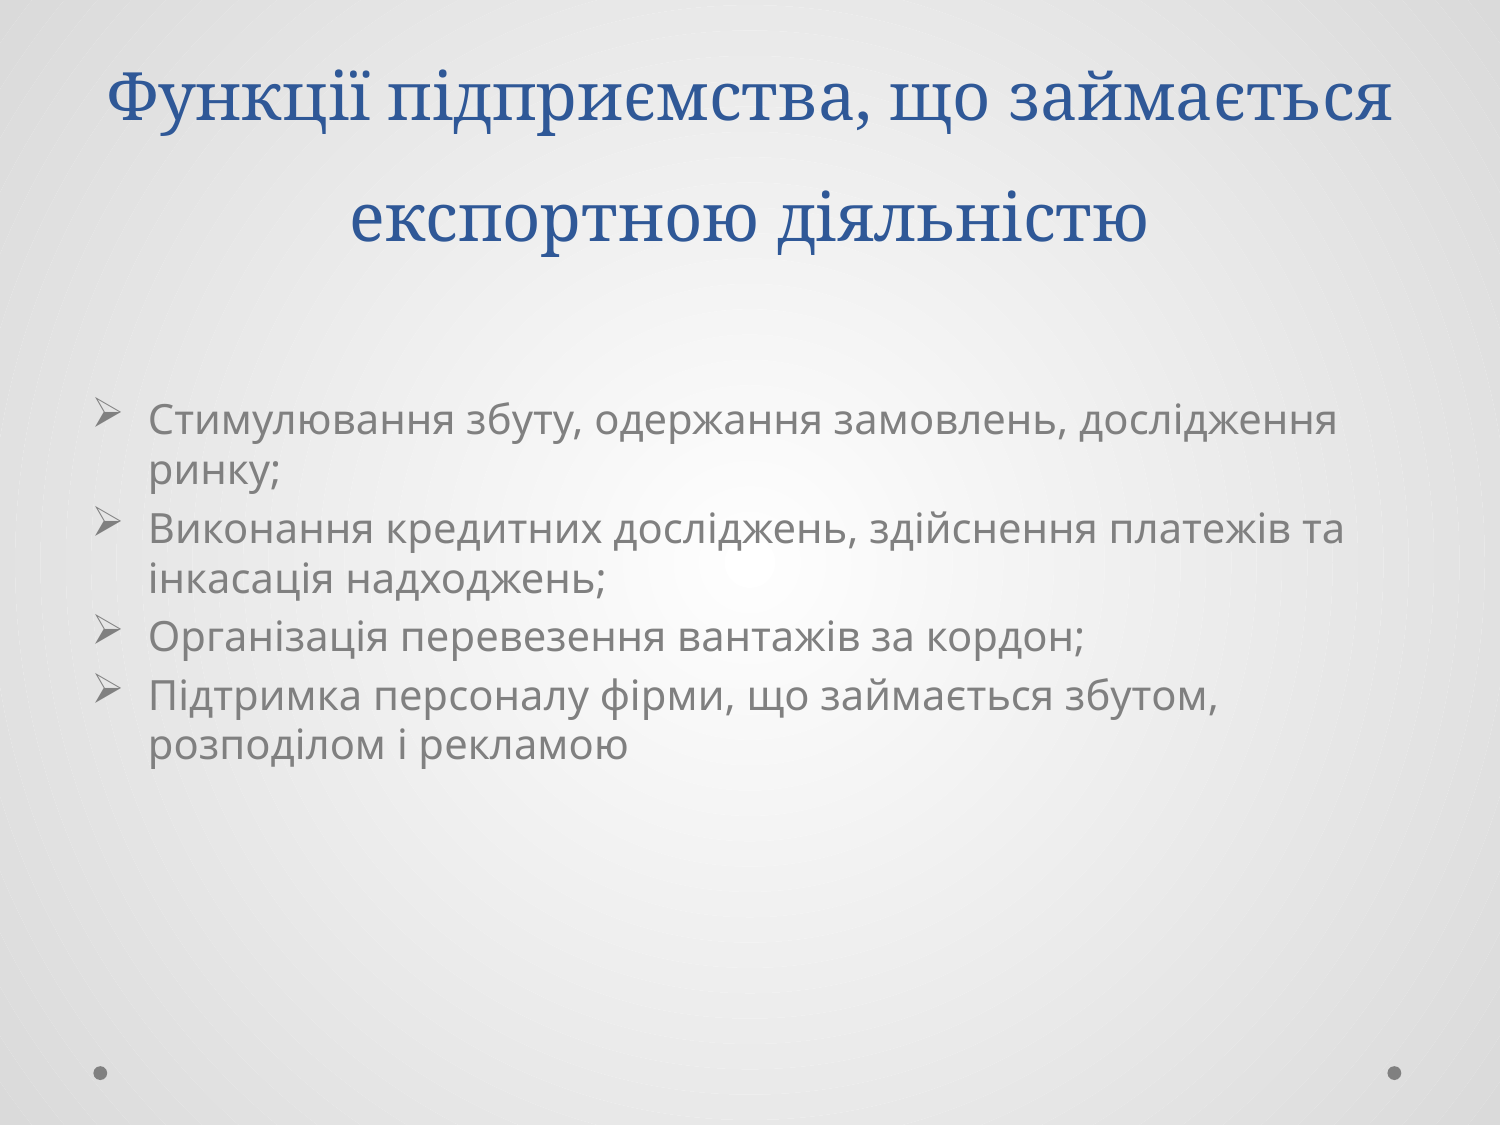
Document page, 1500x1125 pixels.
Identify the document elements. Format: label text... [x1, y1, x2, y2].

title Функції підприємства, що займається експортною діяльністю [75, 0, 1425, 263]
list Стимулювання збуту, одержання замовлень, дослідження ринку; Виконання кредитних досліджень, здійснення платежів та інкасація надходжень; Організація перевезення вантажів за кордон; Підтримка персоналу фірми, що займається збутом, розподілом і рекламою [76, 385, 1427, 839]
